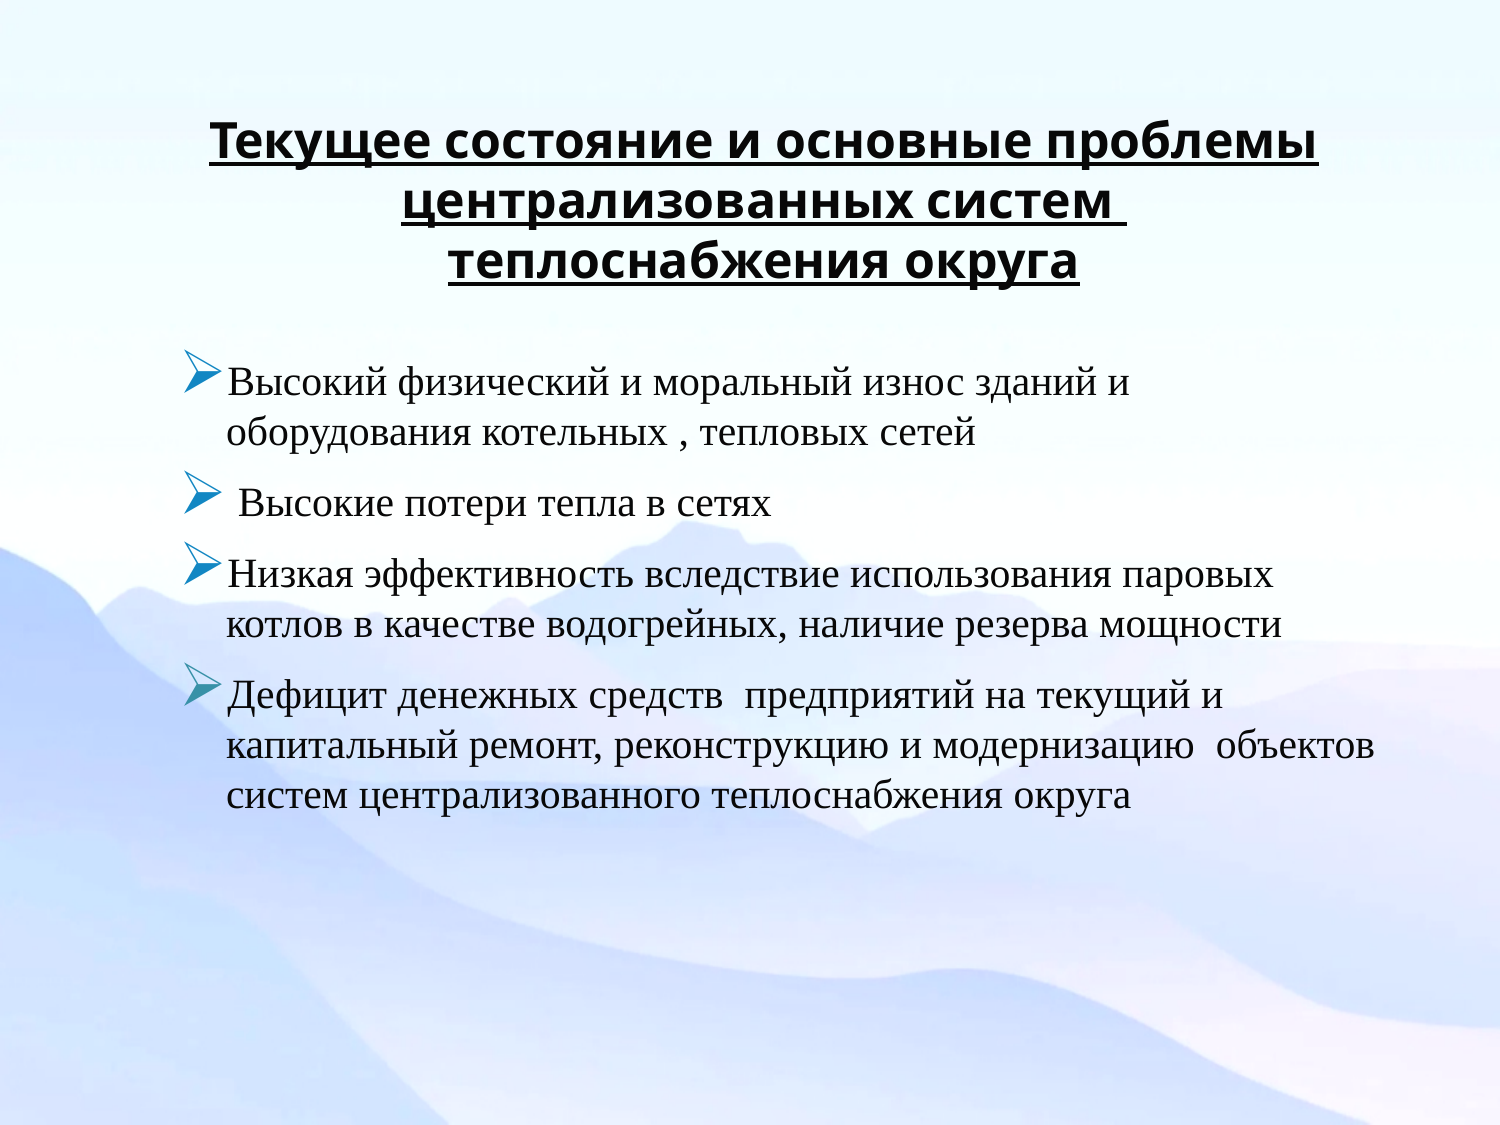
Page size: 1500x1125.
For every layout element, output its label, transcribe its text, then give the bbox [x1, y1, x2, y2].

picture [0, 0, 1500, 1125]
title Текущее состояние и основные проблемы централизованных систем теплоснабжения округа [164, 136, 1365, 261]
list Высокий физический и моральный износ зданий и оборудования котельных , тепловых сетей Высокие потери тепла в сетях Низкая эффективность вследствие использования паровых котлов в качестве водогрейных, наличие резерва мощности Дефицит денежных средств предприятий на текущий и капитальный ремонт, реконструкцию и модернизацию объектов систем централизованного теплоснабжения округа [164, 337, 1395, 916]
